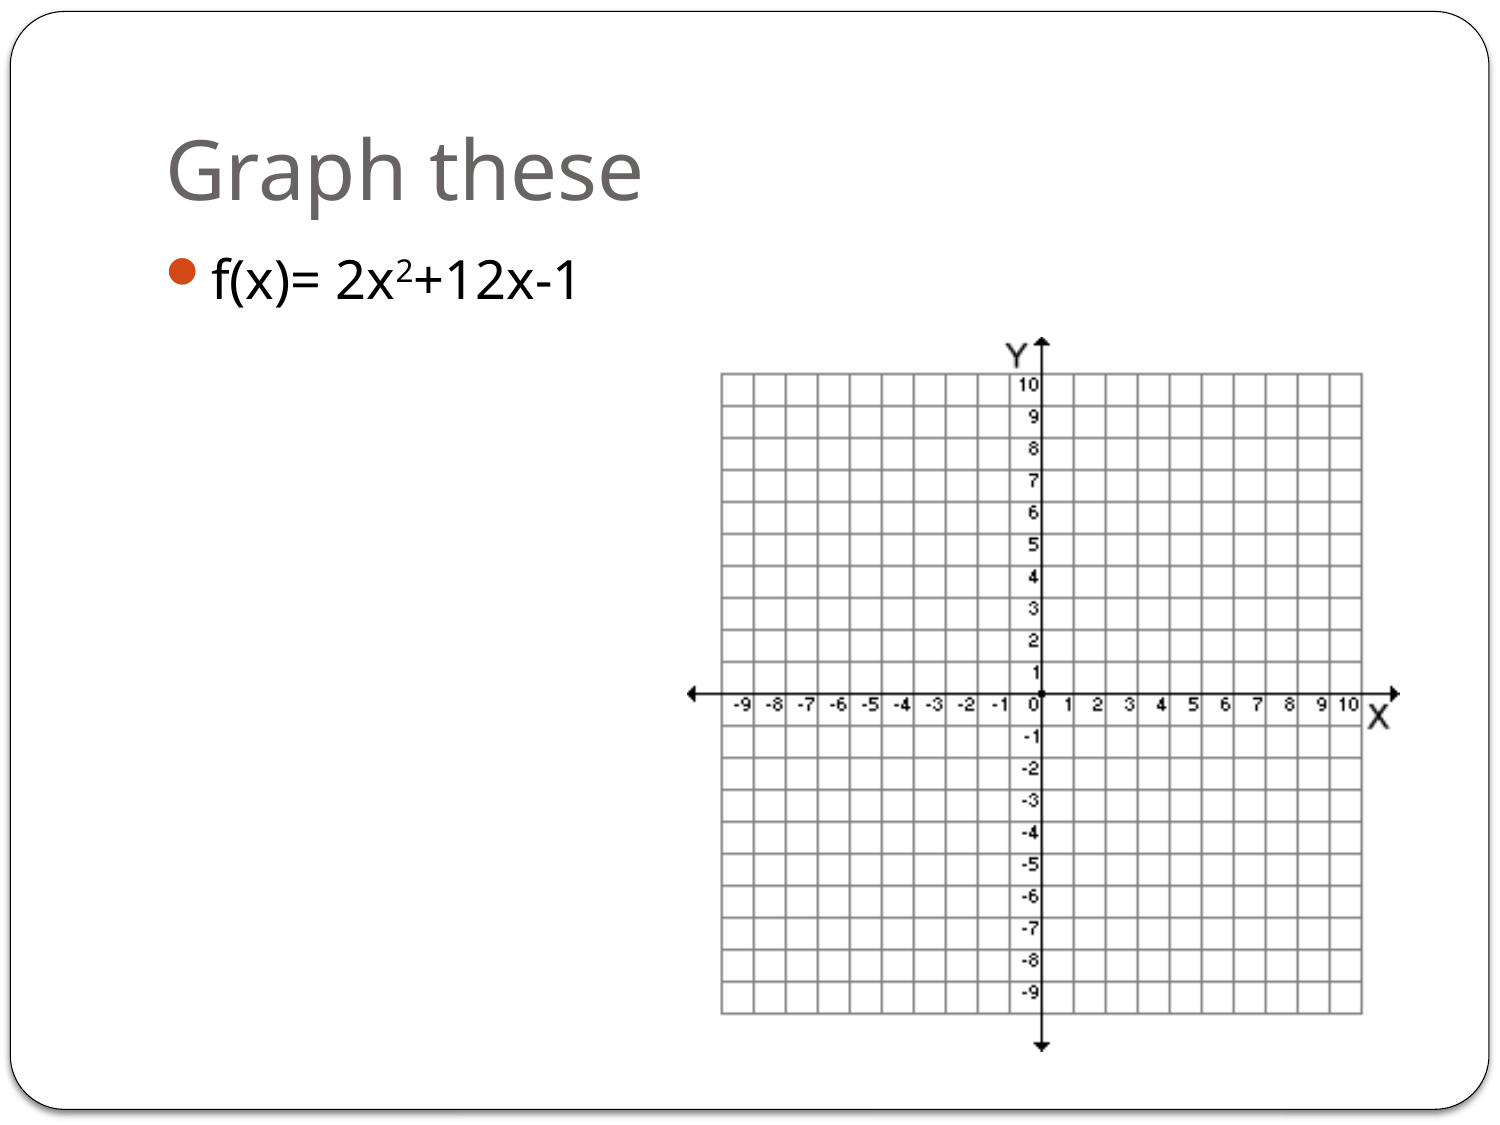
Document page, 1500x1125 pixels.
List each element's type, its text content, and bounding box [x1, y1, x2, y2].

list f(x)= 2x2+12x-1 [149, 237, 1426, 988]
title Graph these [149, 44, 1426, 233]
picture [687, 337, 1400, 1052]
